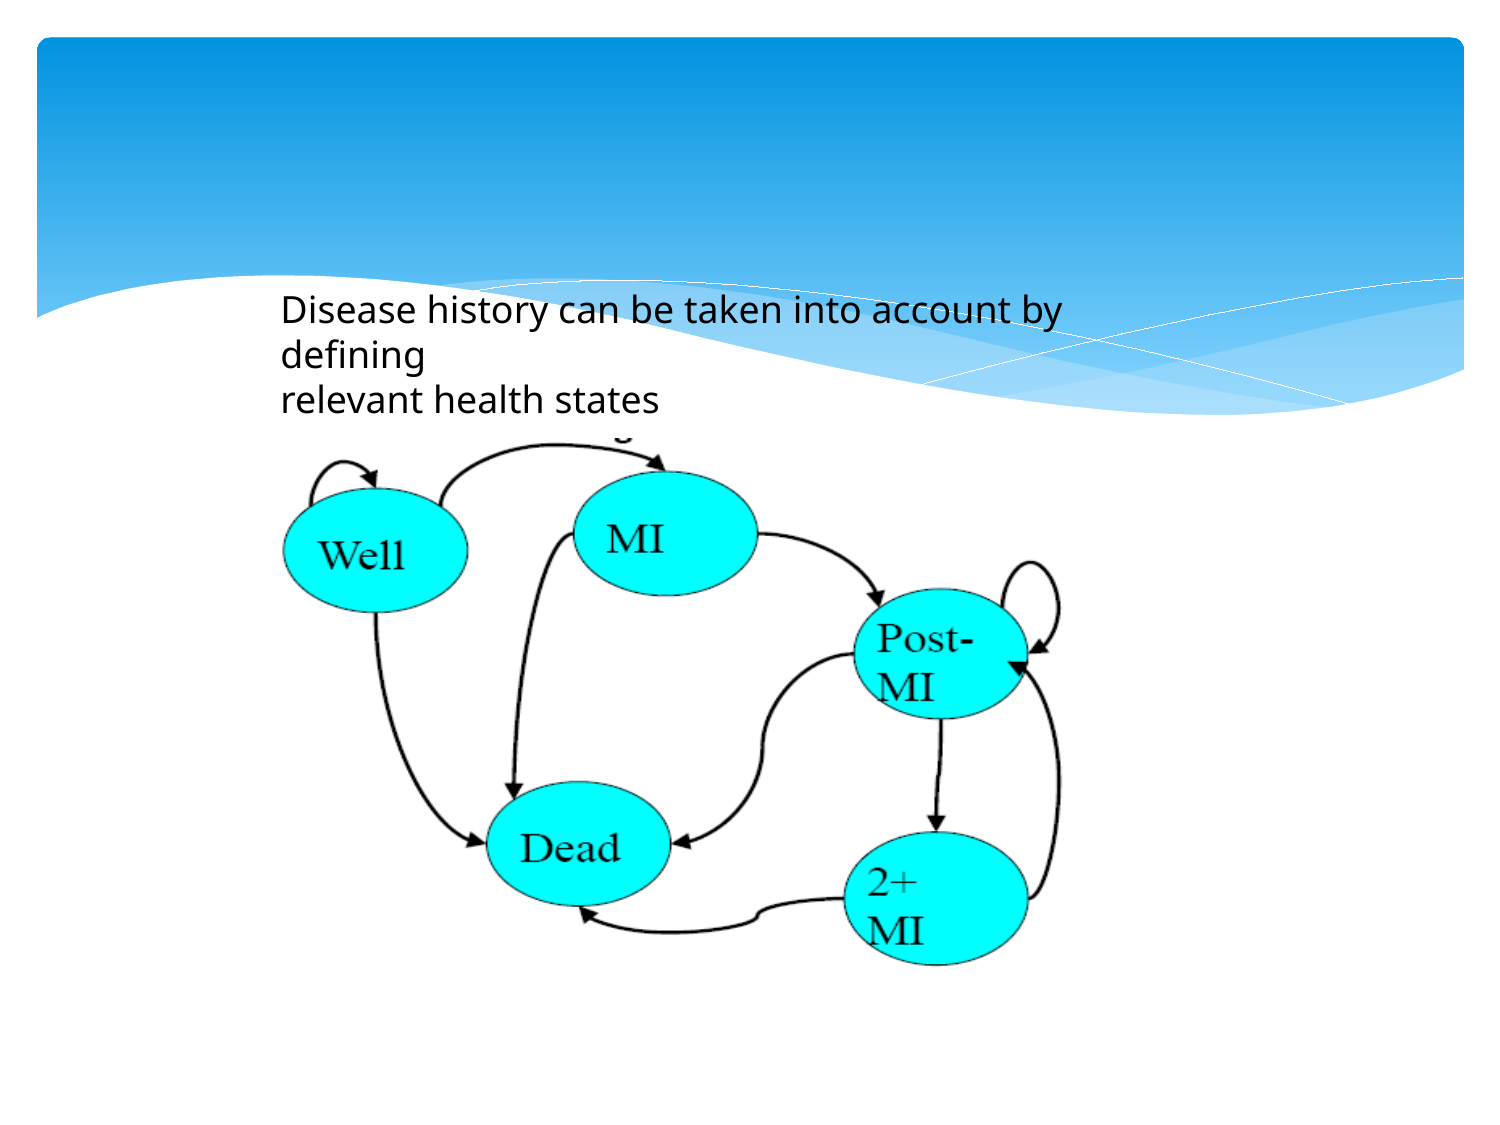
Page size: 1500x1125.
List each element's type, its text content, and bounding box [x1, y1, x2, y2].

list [265, 438, 1123, 1006]
text_box Disease history can be taken into account by defining relevant health states [265, 278, 1232, 429]
